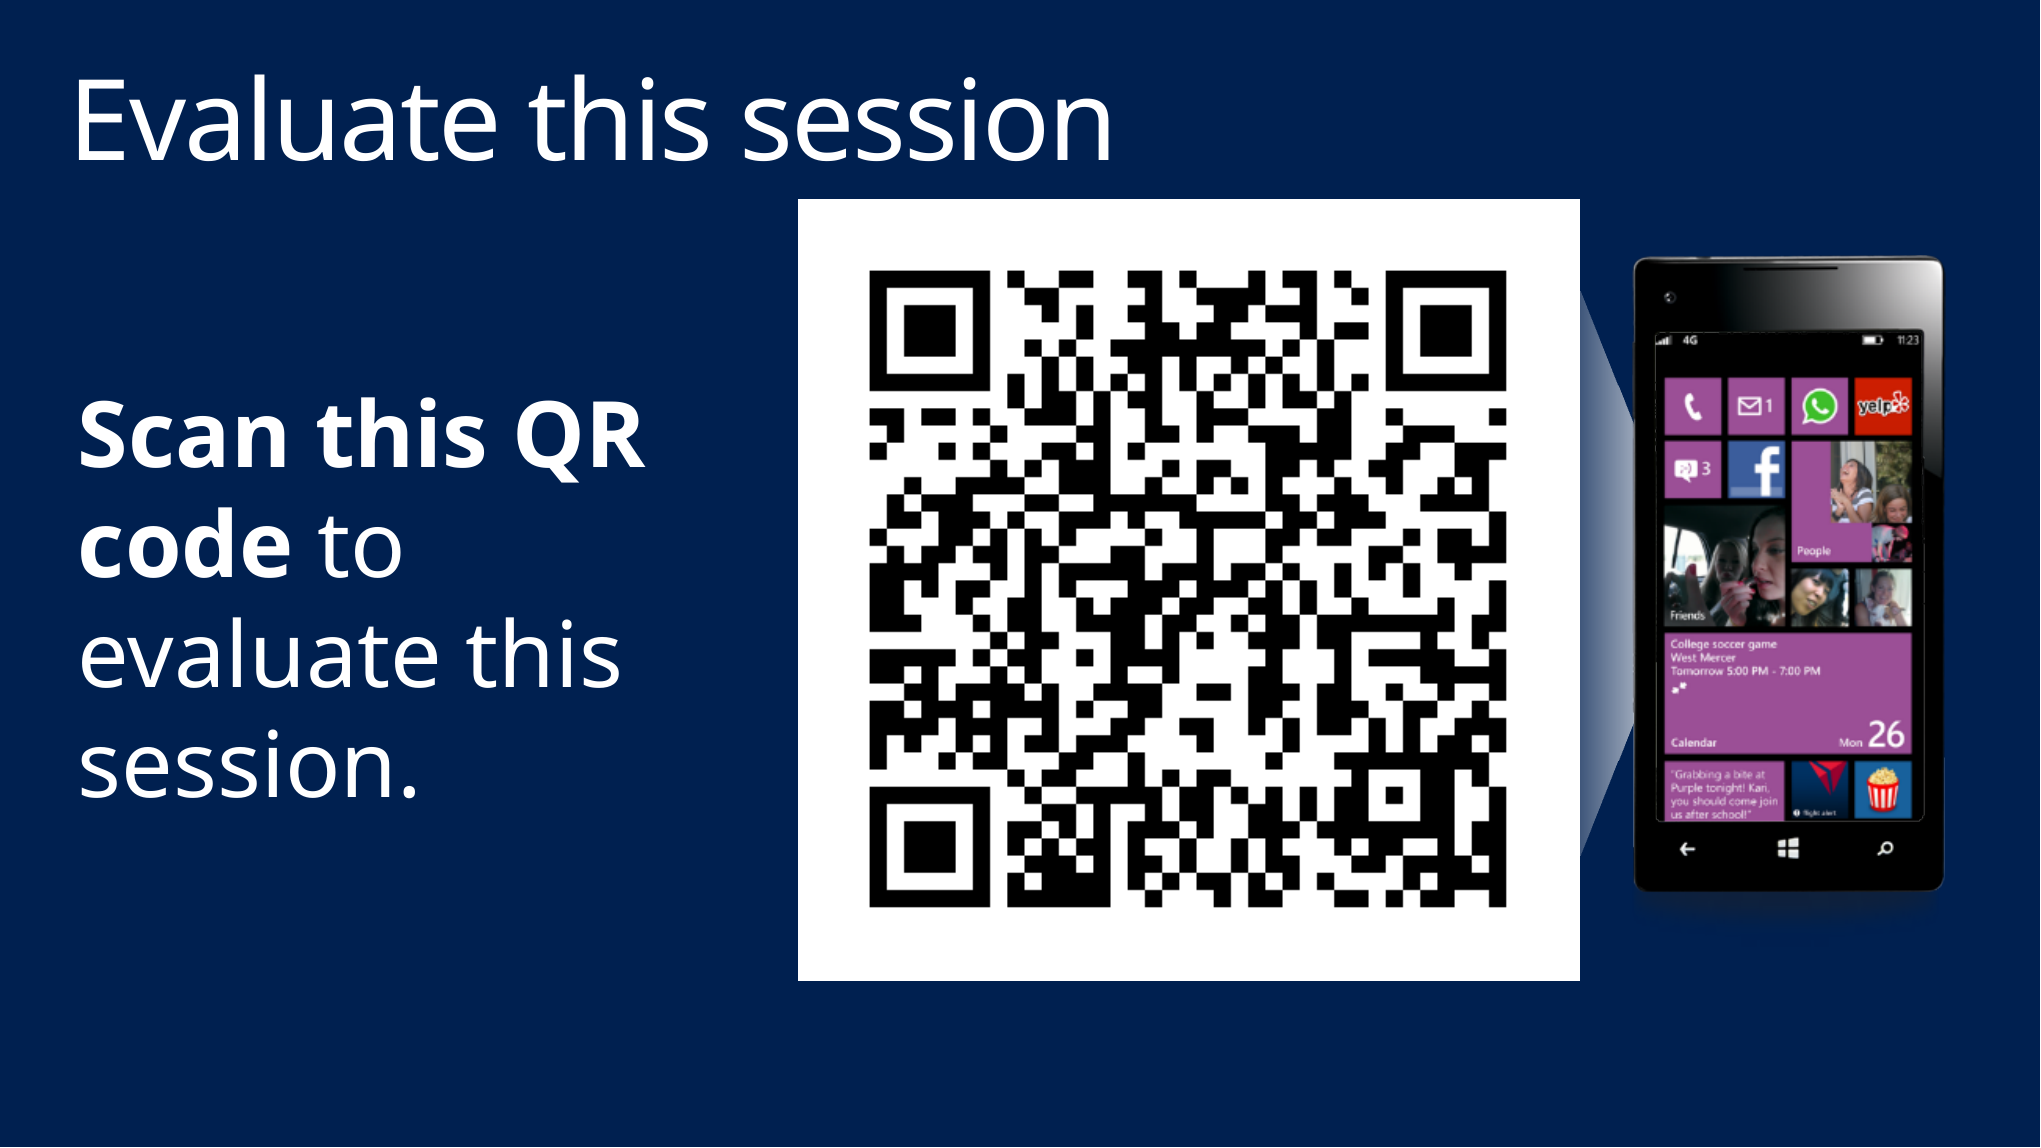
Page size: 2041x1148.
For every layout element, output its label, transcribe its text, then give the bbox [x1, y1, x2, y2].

text_box [1580, 287, 1630, 858]
picture [797, 198, 1580, 981]
text_box Scan this QR code to evaluate this session. [47, 351, 797, 840]
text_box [1630, 255, 1946, 947]
title Evaluate this session [45, 48, 1996, 200]
